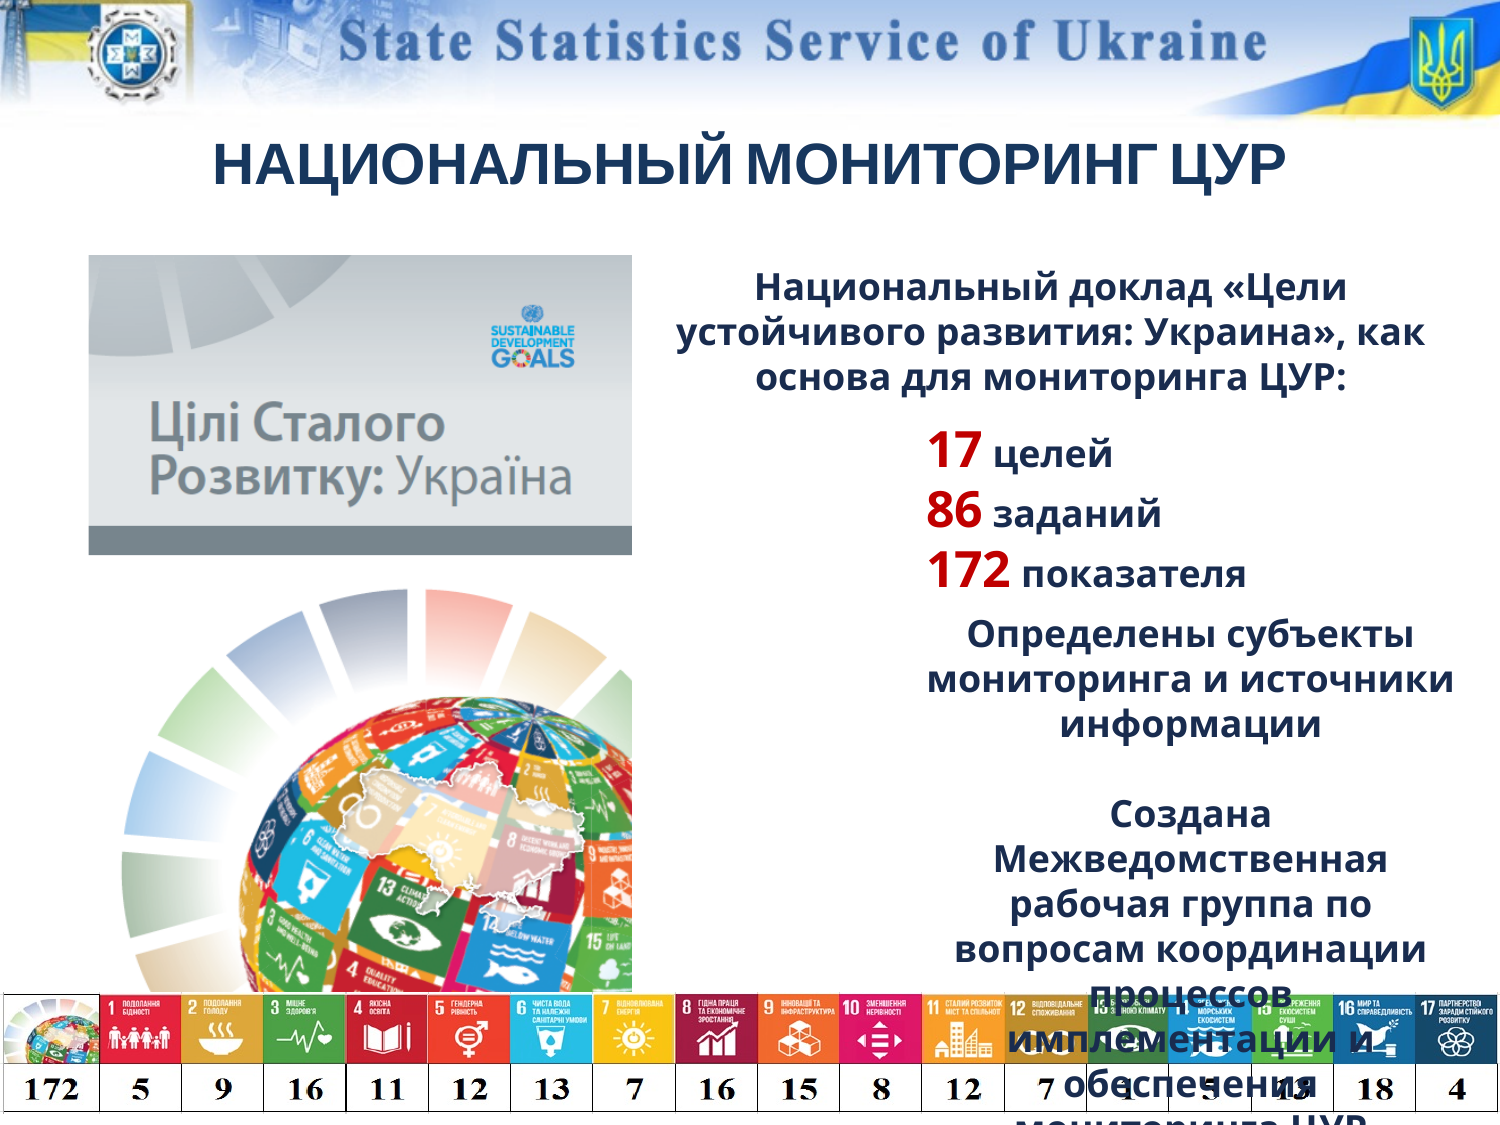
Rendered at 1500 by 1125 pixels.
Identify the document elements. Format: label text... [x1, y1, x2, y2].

text_box Национальный доклад «Цели устойчивого развития: Украина», как основа для мониторинга ЦУР: 17 целей 86 заданий 172 показателя Определены субъекты мониторинга и источники информации Создана Межведомственная рабочая группа по вопросам координации процессов имплементации и обеспечения мониторинга ЦУР [632, 255, 1471, 992]
picture [0, 0, 1500, 1125]
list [88, 255, 632, 992]
title НАЦИОНАЛЬНЫЙ МОНИТОРИНГ ЦУР [75, 90, 1425, 232]
text_box Национальный доклад «Цели устойчивого развития: Украина», как основа для мониторинга ЦУР: 17 целей 86 заданий 172 показателя Определены субъекты мониторинга и источники информации Создана Межведомственная рабочая группа по вопросам координации процессов имплементации и обеспечения мониторинга ЦУР [631, 1115, 1471, 1125]
